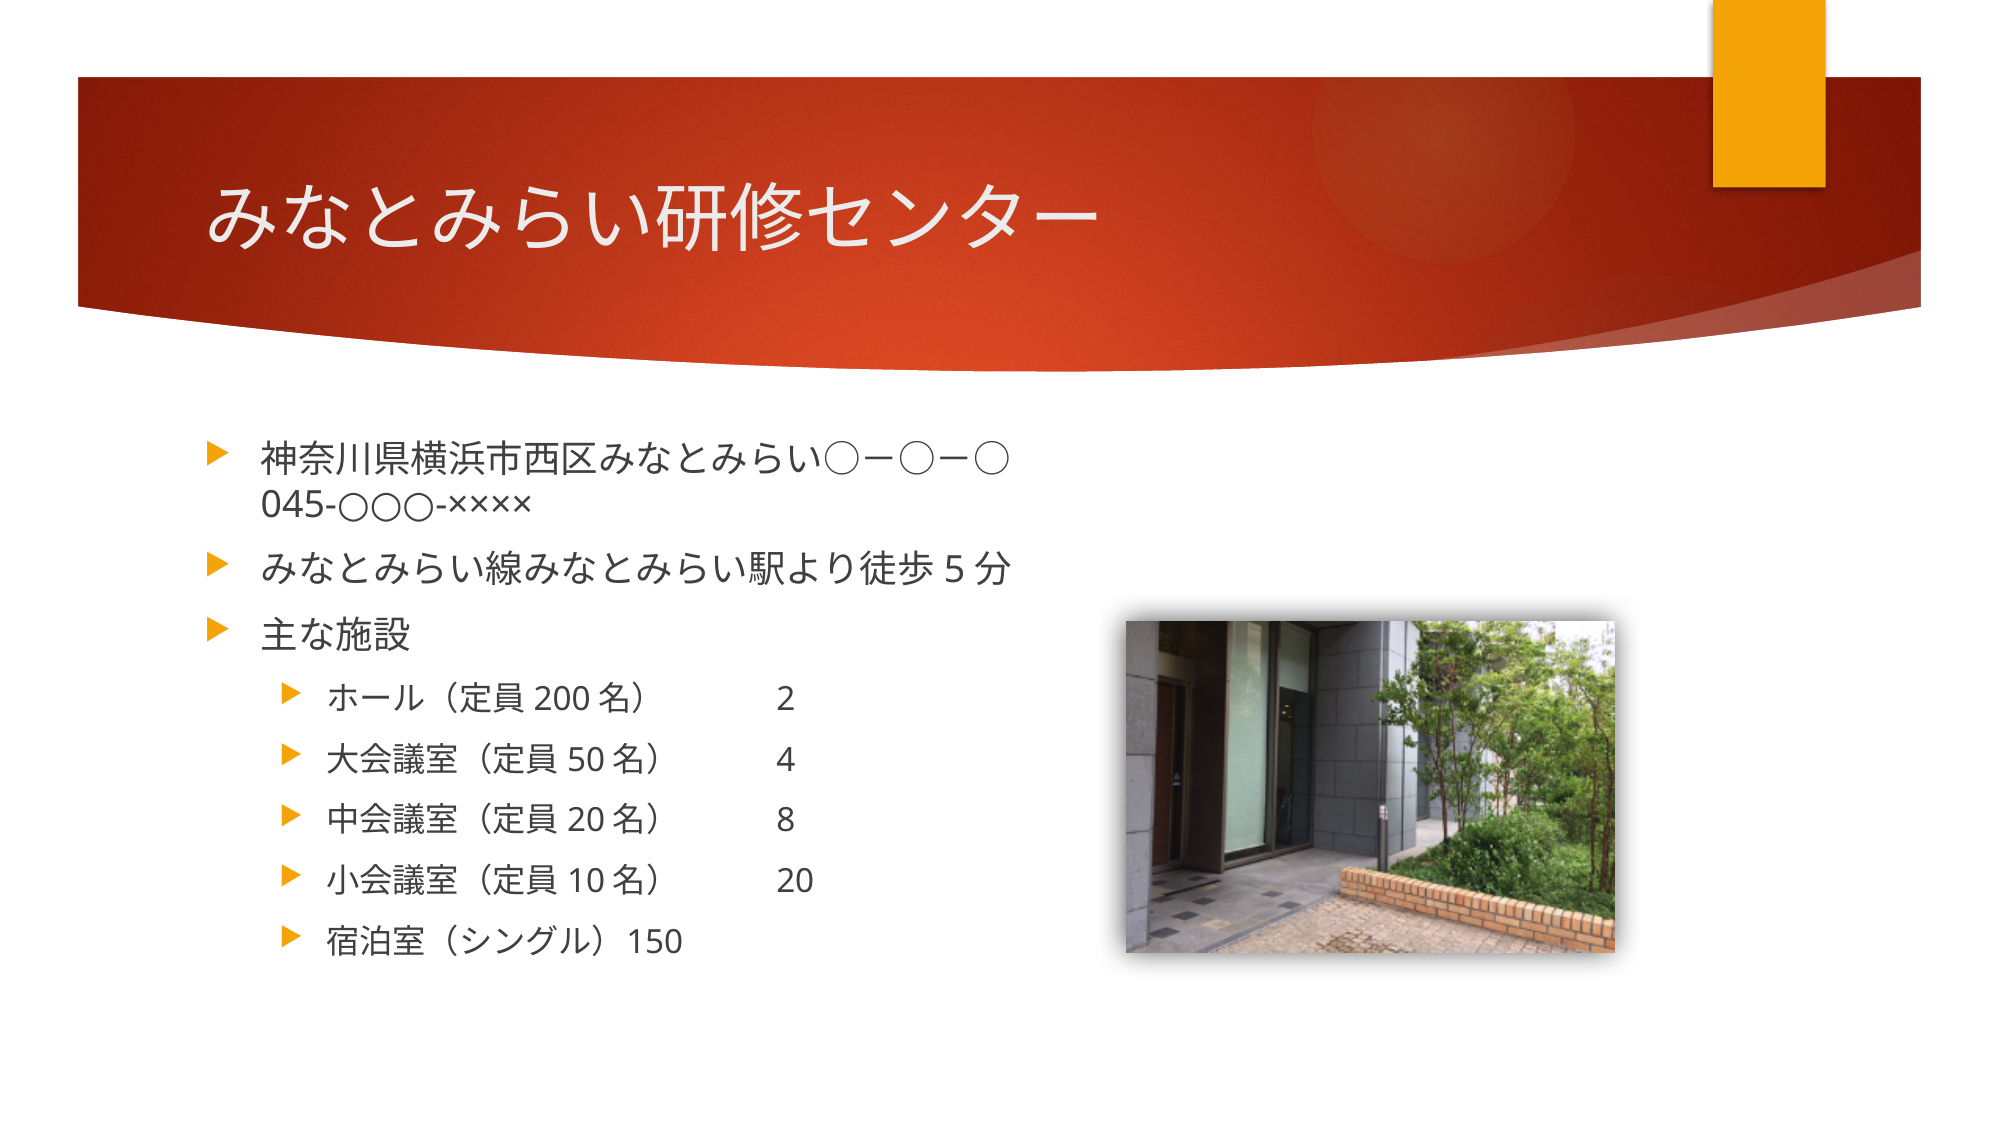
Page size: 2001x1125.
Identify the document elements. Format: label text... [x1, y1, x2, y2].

picture [1125, 621, 1615, 953]
title みなとみらい研修センター [189, 155, 1627, 275]
list 神奈川県横浜市西区みなとみらい○－○－○ 045-○○○-×××× みなとみらい線みなとみらい駅より徒歩5分 主な施設 ホール（定員200名） 2 大会議室（定員50名） 4 中会議室（定員20名） 8 小会議室（定員10名） 20 宿泊室（シングル） 150 [189, 427, 1627, 988]
